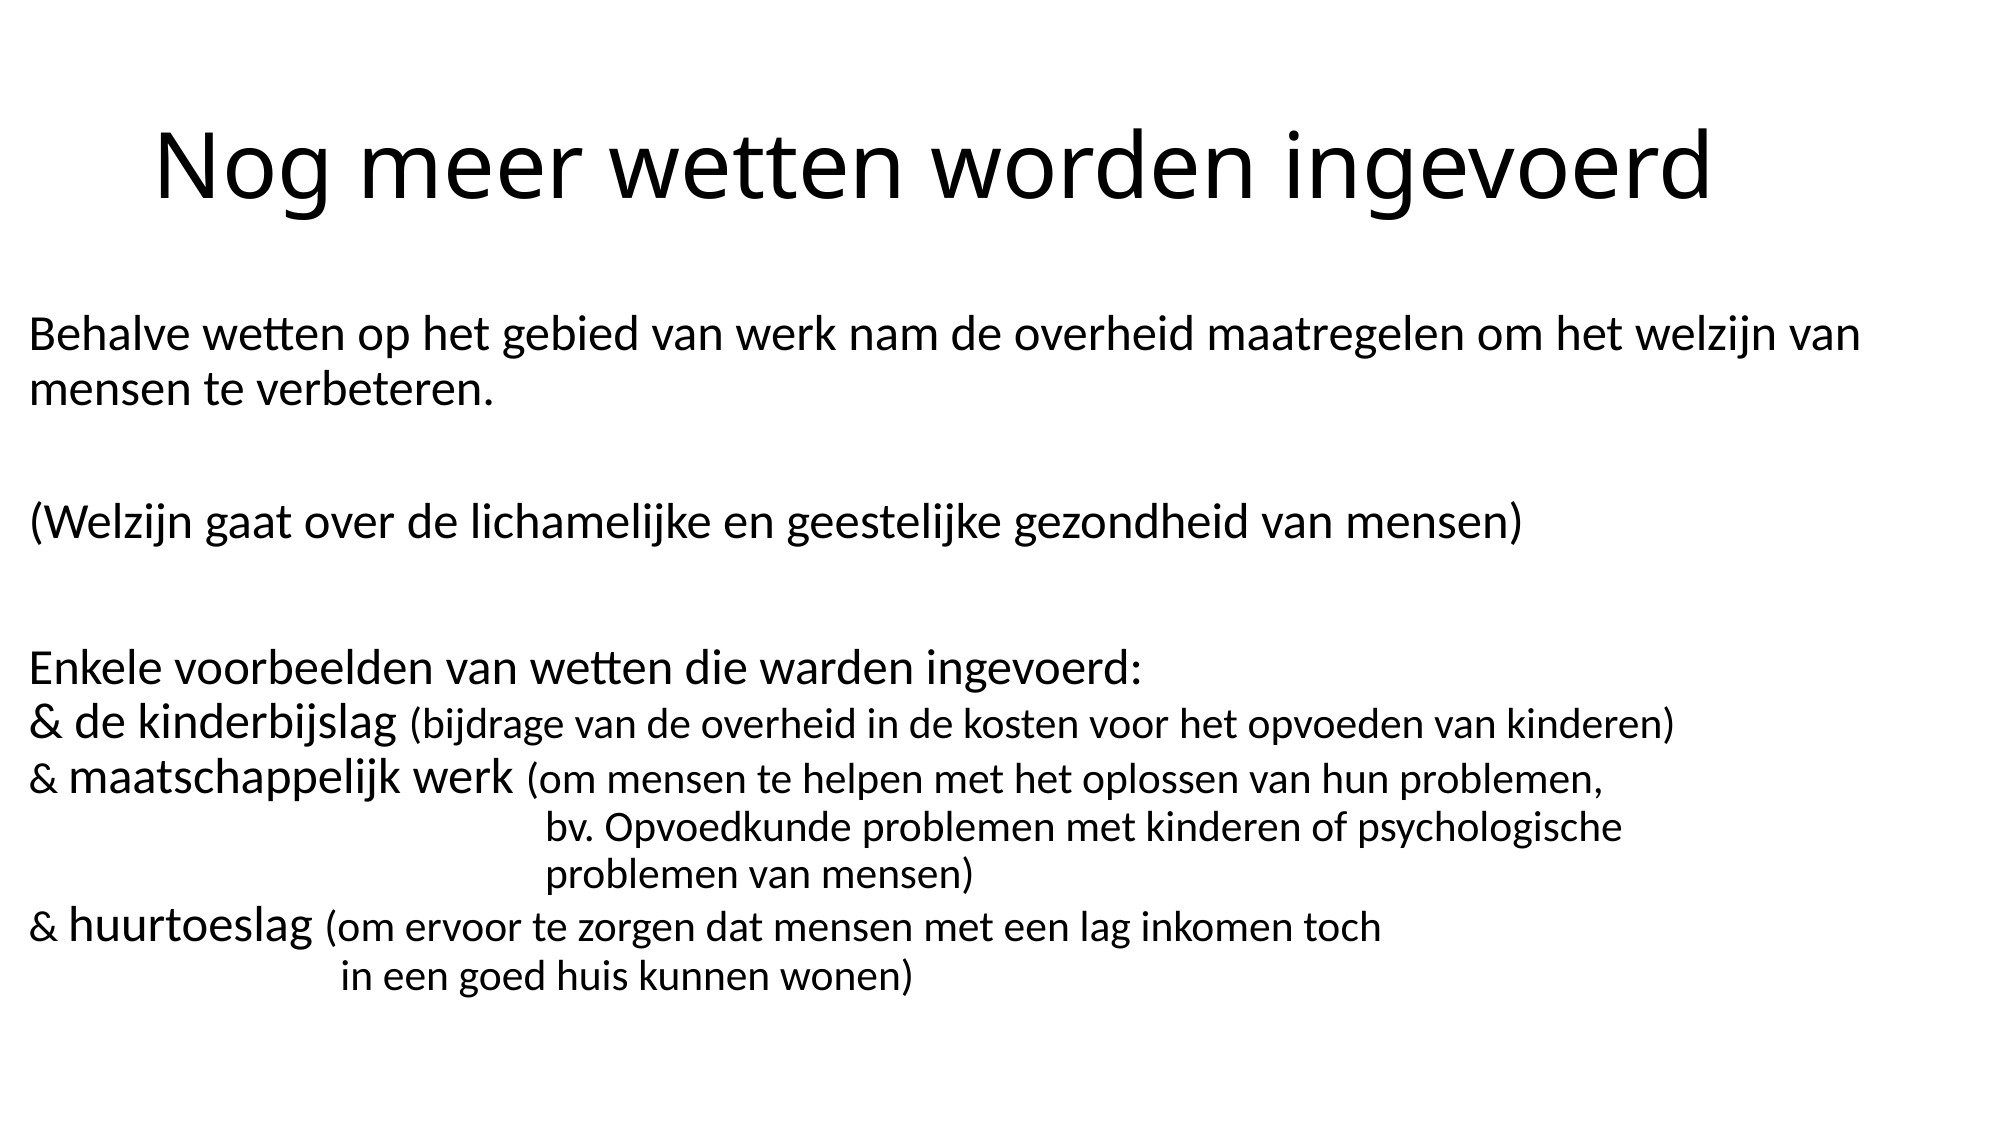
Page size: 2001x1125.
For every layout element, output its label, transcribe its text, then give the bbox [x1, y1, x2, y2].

list Behalve wetten op het gebied van werk nam de overheid maatregelen om het welzijn van mensen te verbeteren. (Welzijn gaat over de lichamelijke en geestelijke gezondheid van mensen) Enkele voorbeelden van wetten die warden ingevoerd: & de kinderbijslag (bijdrage van de overheid in de kosten voor het opvoeden van kinderen) & maatschappelijk werk (om mensen te helpen met het oplossen van hun problemen, bv. Opvoedkunde problemen met kinderen of psychologische problemen van mensen) & huurtoeslag (om ervoor te zorgen dat mensen met een lag inkomen toch in een goed huis kunnen wonen) [13, 299, 1978, 1014]
title Nog meer wetten worden ingevoerd [137, 59, 1863, 278]
